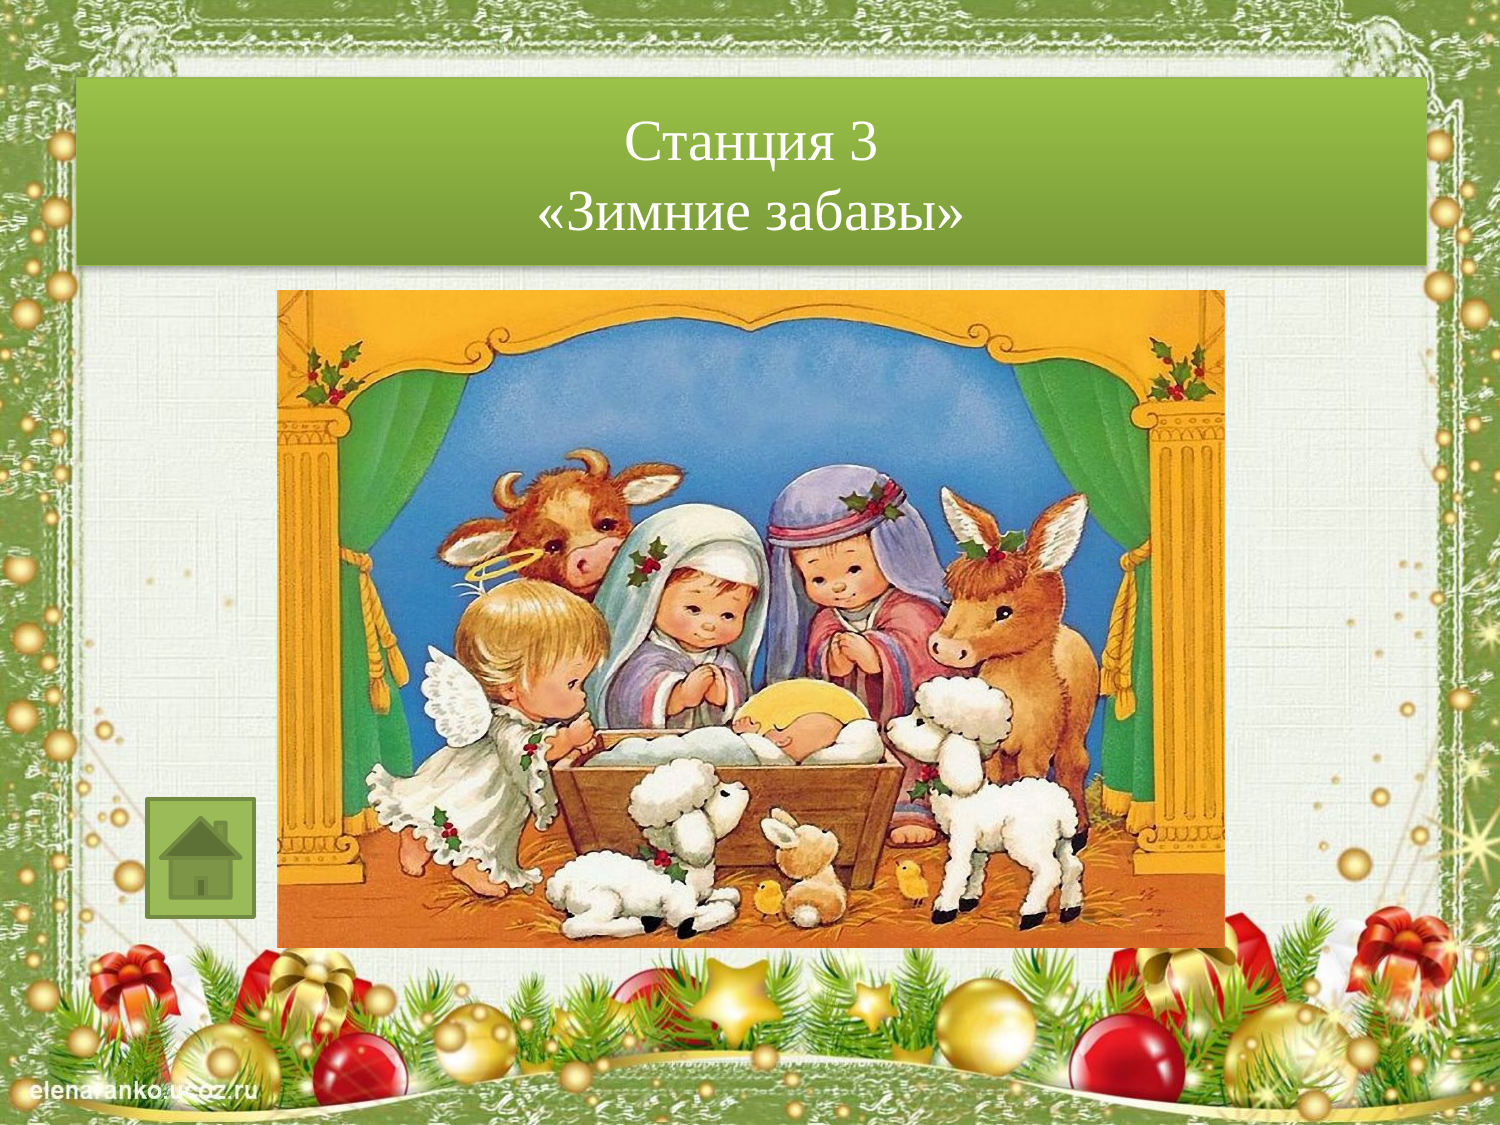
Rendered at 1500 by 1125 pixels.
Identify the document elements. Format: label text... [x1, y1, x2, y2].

title Станция 3 «Зимние забавы» [76, 77, 1427, 266]
text_box [145, 797, 256, 919]
picture [0, 0, 1500, 1125]
